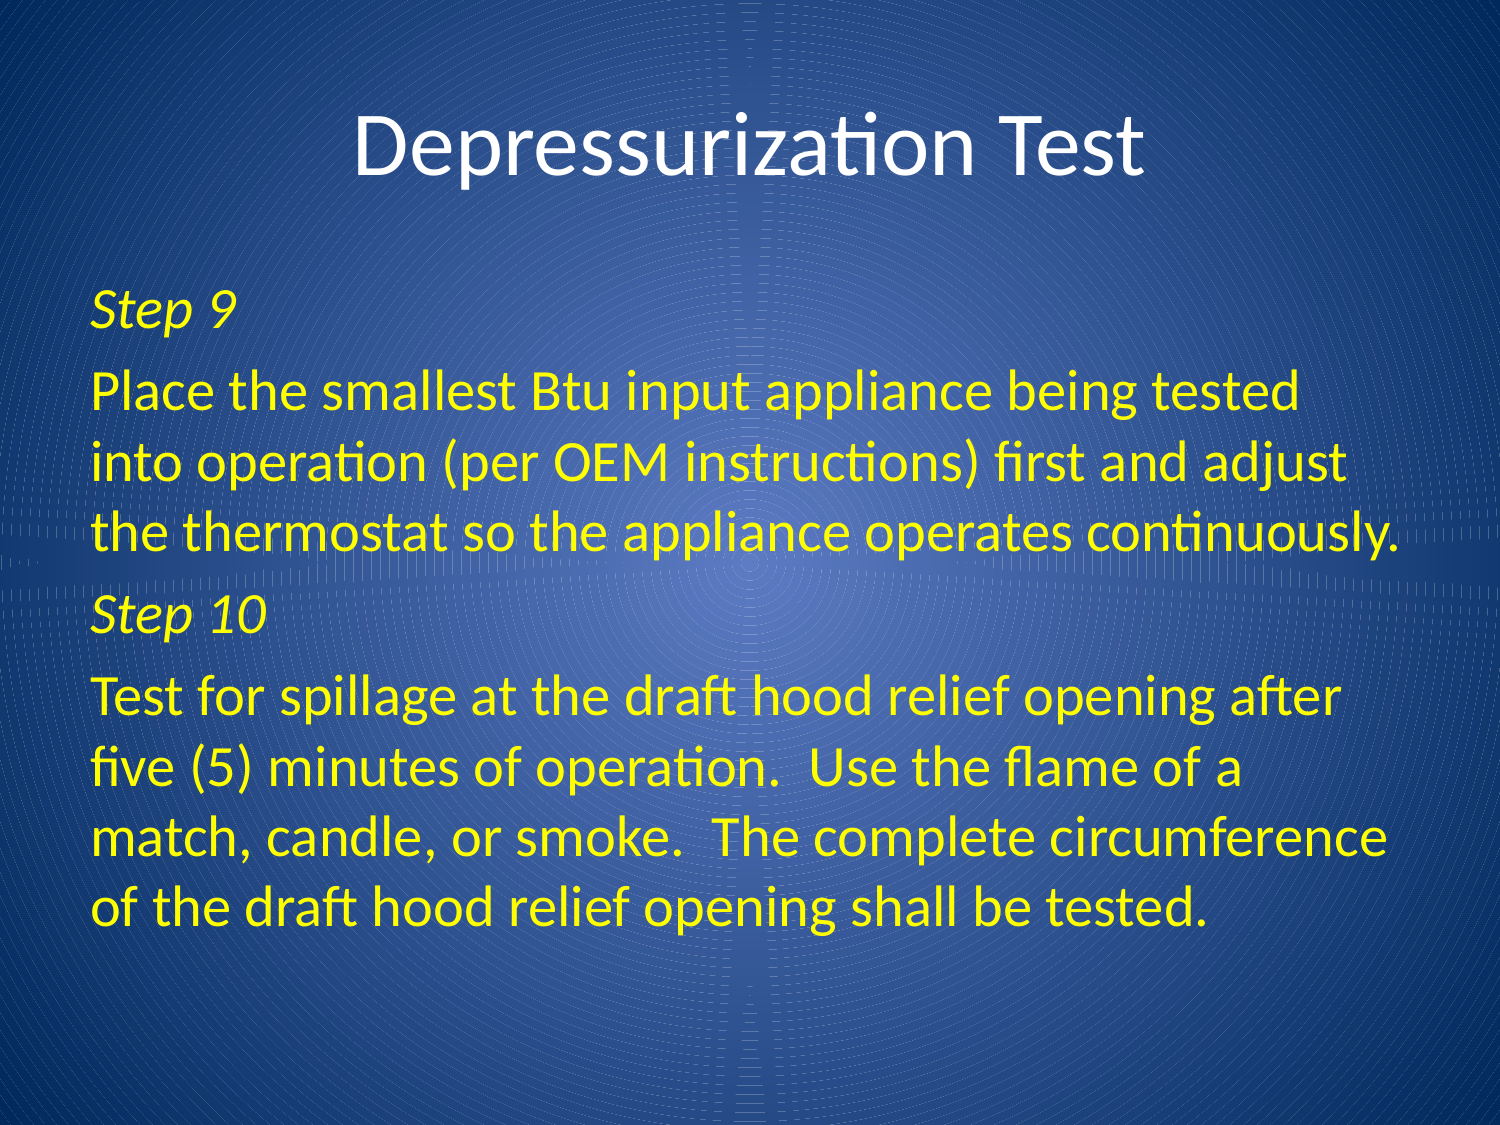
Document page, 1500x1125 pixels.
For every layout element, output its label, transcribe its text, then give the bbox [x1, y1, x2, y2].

title Depressurization Test [75, 45, 1425, 233]
list Step 9 Place the smallest Btu input appliance being tested into operation (per OEM instructions) first and adjust the thermostat so the appliance operates continuously. Step 10 Test for spillage at the draft hood relief opening after five (5) minutes of operation. Use the flame of a match, candle, or smoke. The complete circumference of the draft hood relief opening shall be tested. [75, 262, 1425, 1005]
